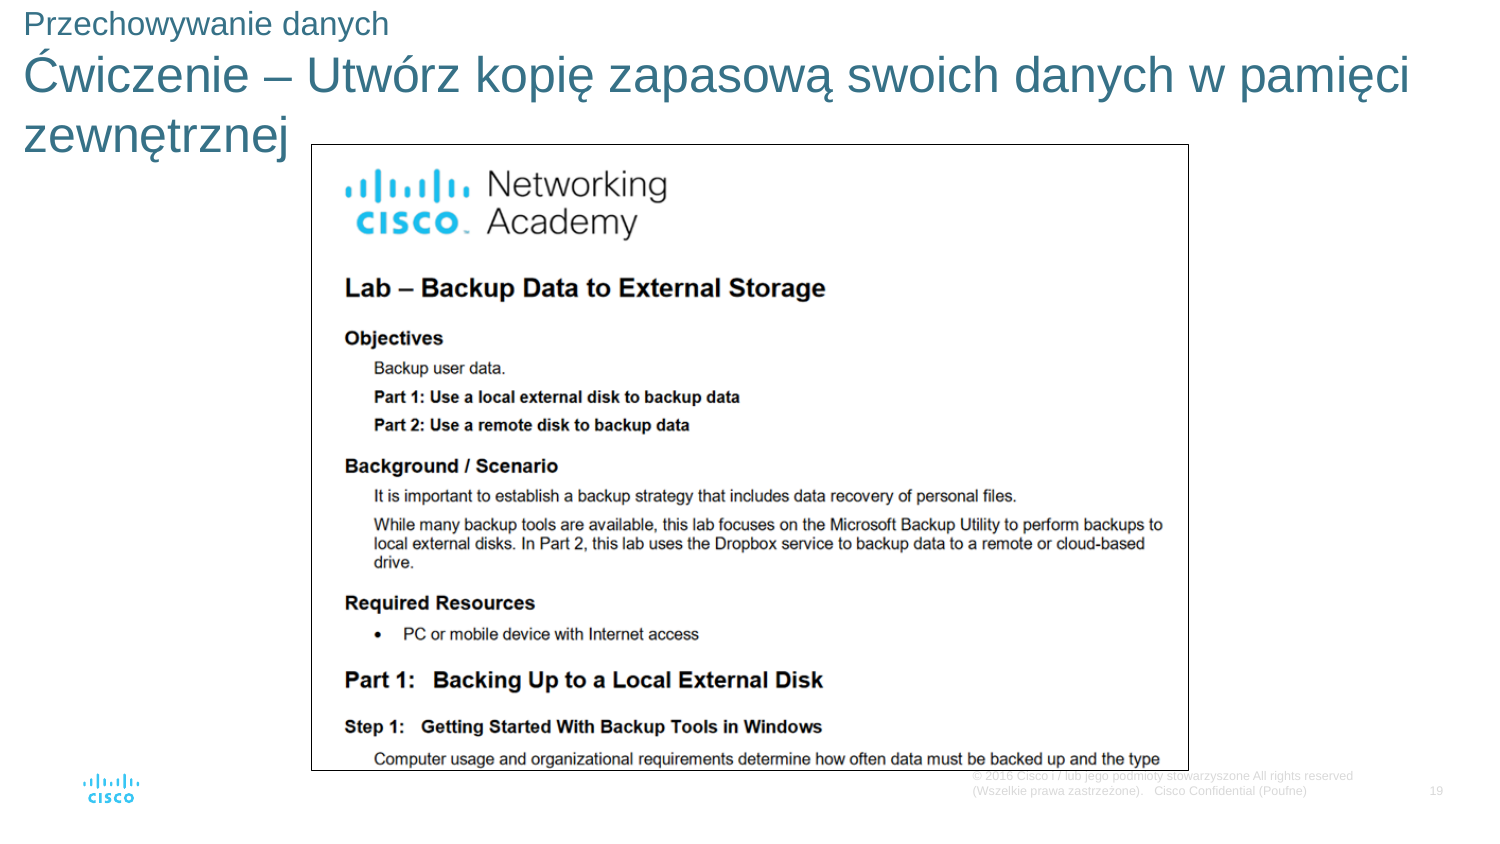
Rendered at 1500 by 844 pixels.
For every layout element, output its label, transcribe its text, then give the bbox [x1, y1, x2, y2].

picture [311, 144, 1189, 771]
title Przechowywanie danych Ćwiczenie – Utwórz kopię zapasową swoich danych w pamięci zewnętrznej [8, 20, 1500, 145]
